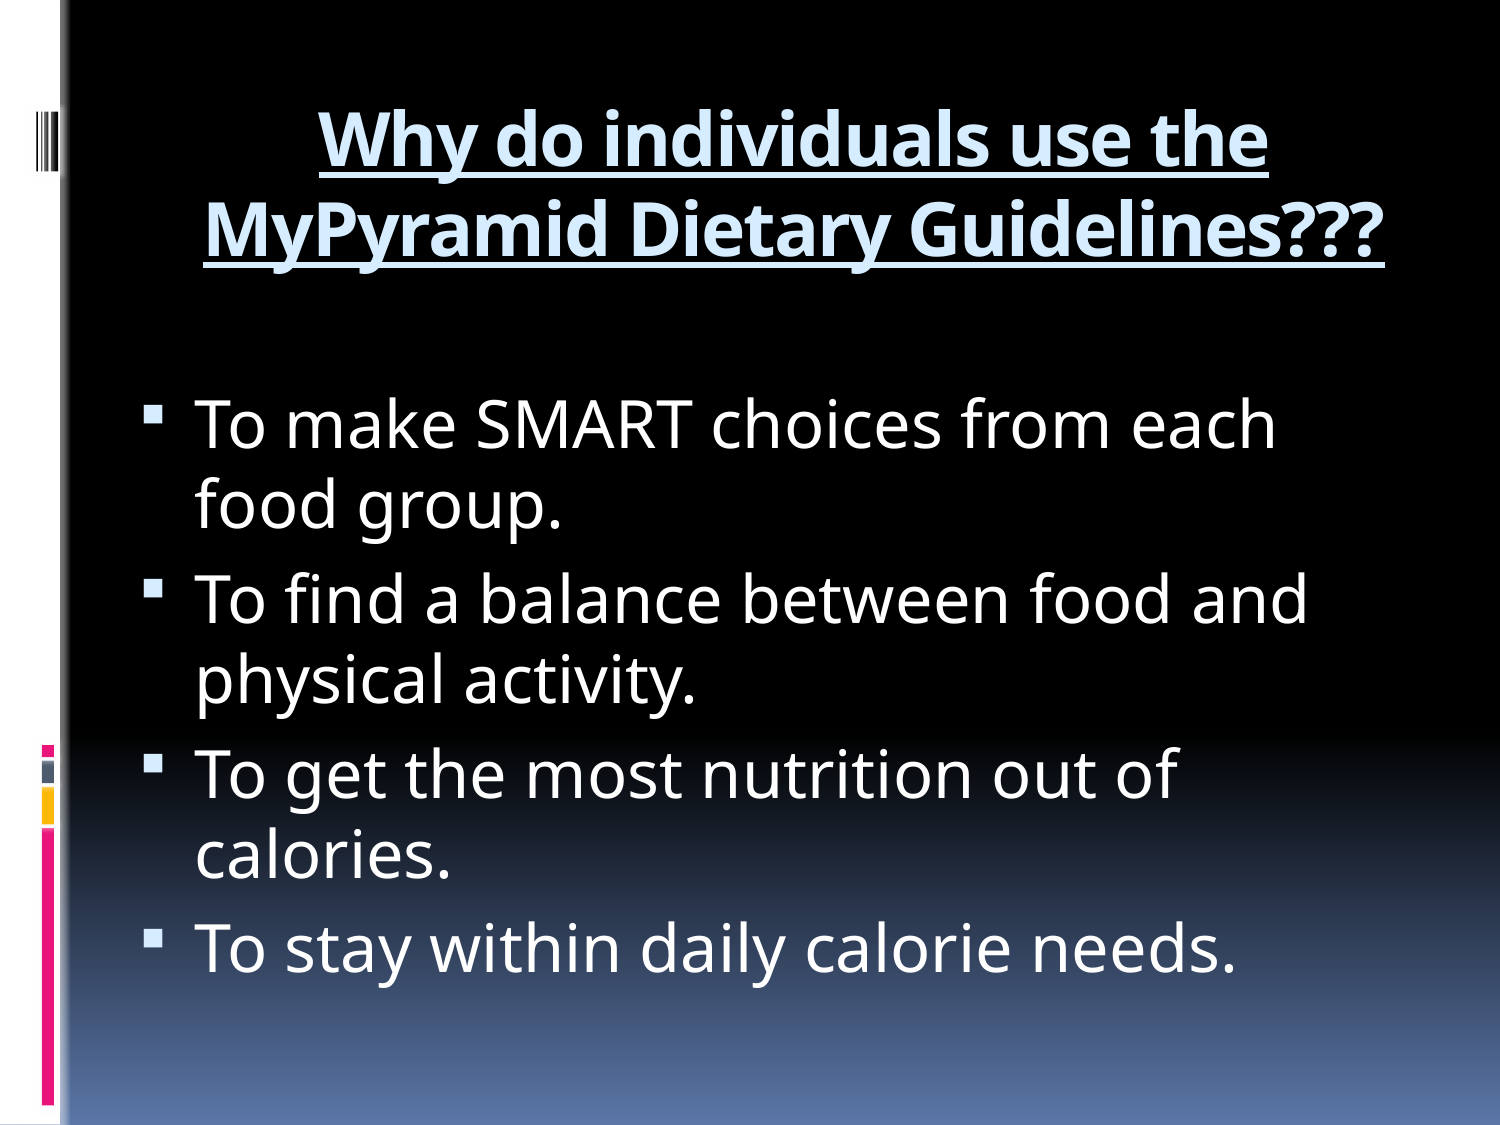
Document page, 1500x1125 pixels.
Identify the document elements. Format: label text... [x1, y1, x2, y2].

list To make SMART choices from each food group. To find a balance between food and physical activity. To get the most nutrition out of calories. To stay within daily calorie needs. [112, 375, 1388, 1125]
title Why do individuals use the MyPyramid Dietary Guidelines??? [150, 83, 1438, 338]
